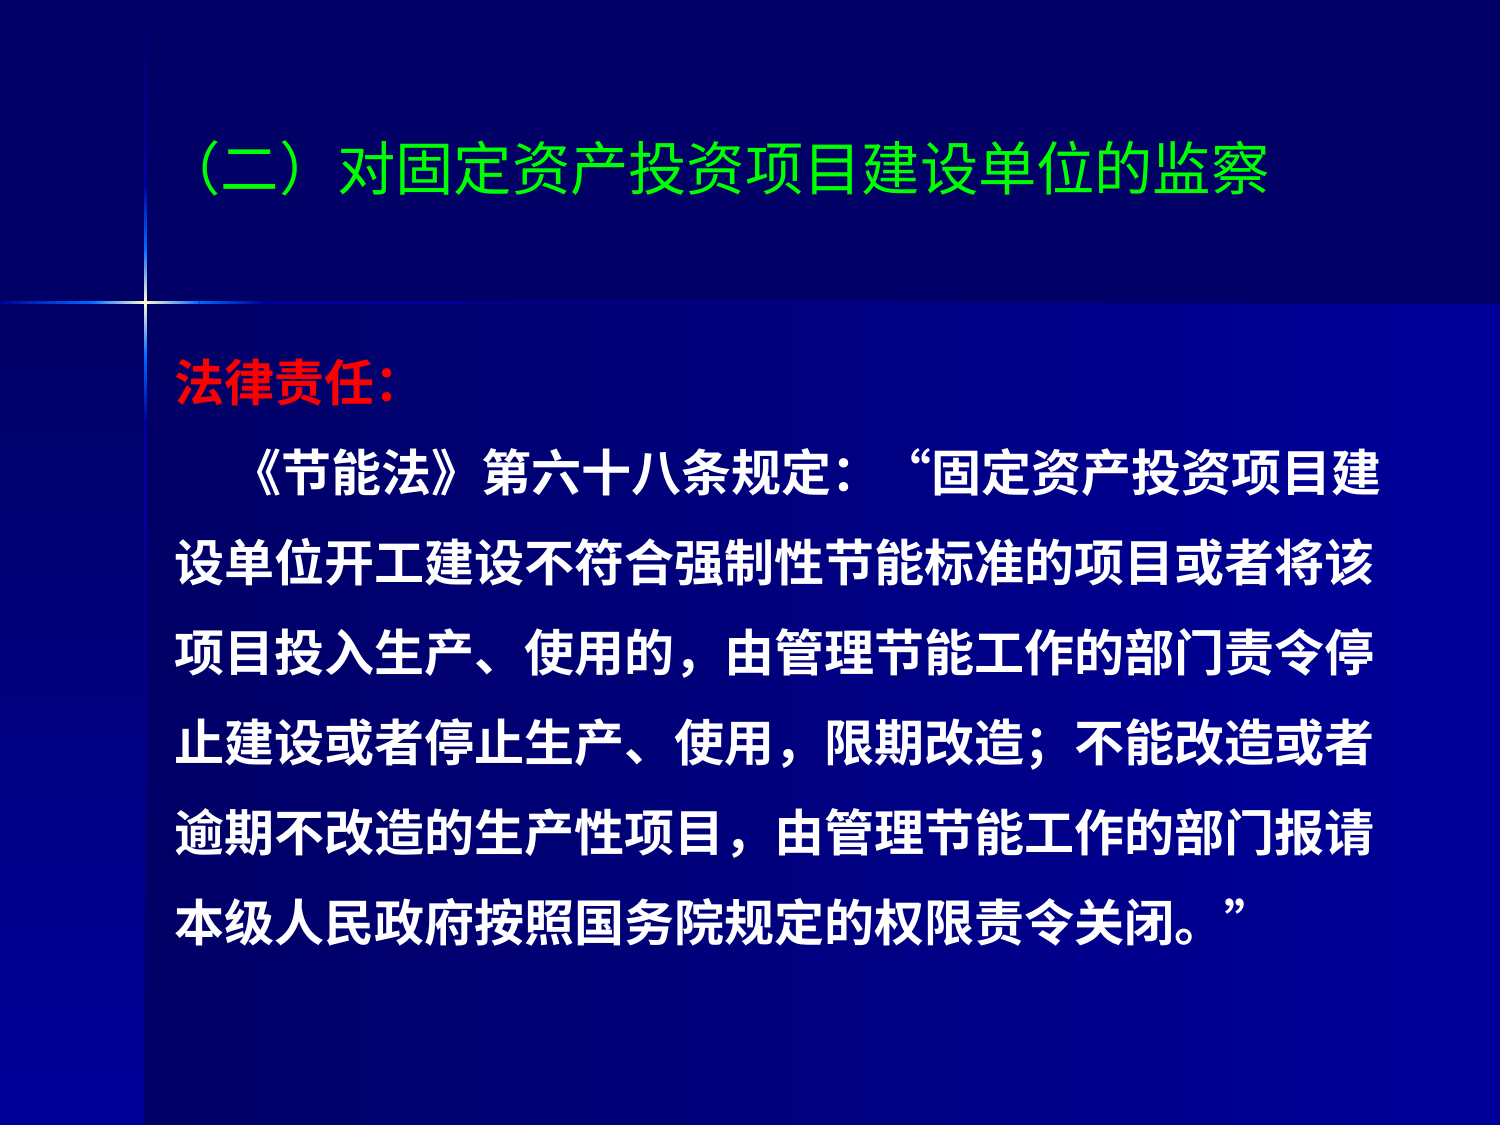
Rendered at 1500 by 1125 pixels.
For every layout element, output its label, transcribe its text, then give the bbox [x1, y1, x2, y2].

list 法律责任： 《节能法》第六十八条规定：“固定资产投资项目建设单位开工建设不符合强制性节能标准的项目或者将该项目投入生产、使用的，由管理节能工作的部门责令停止建设或者停止生产、使用，限期改造；不能改造或者逾期不改造的生产性项目，由管理节能工作的部门报请本级人民政府按照国务院规定的权限责令关闭。” [159, 314, 1413, 1001]
title （二）对固定资产投资项目建设单位的监察 [147, 49, 1413, 286]
